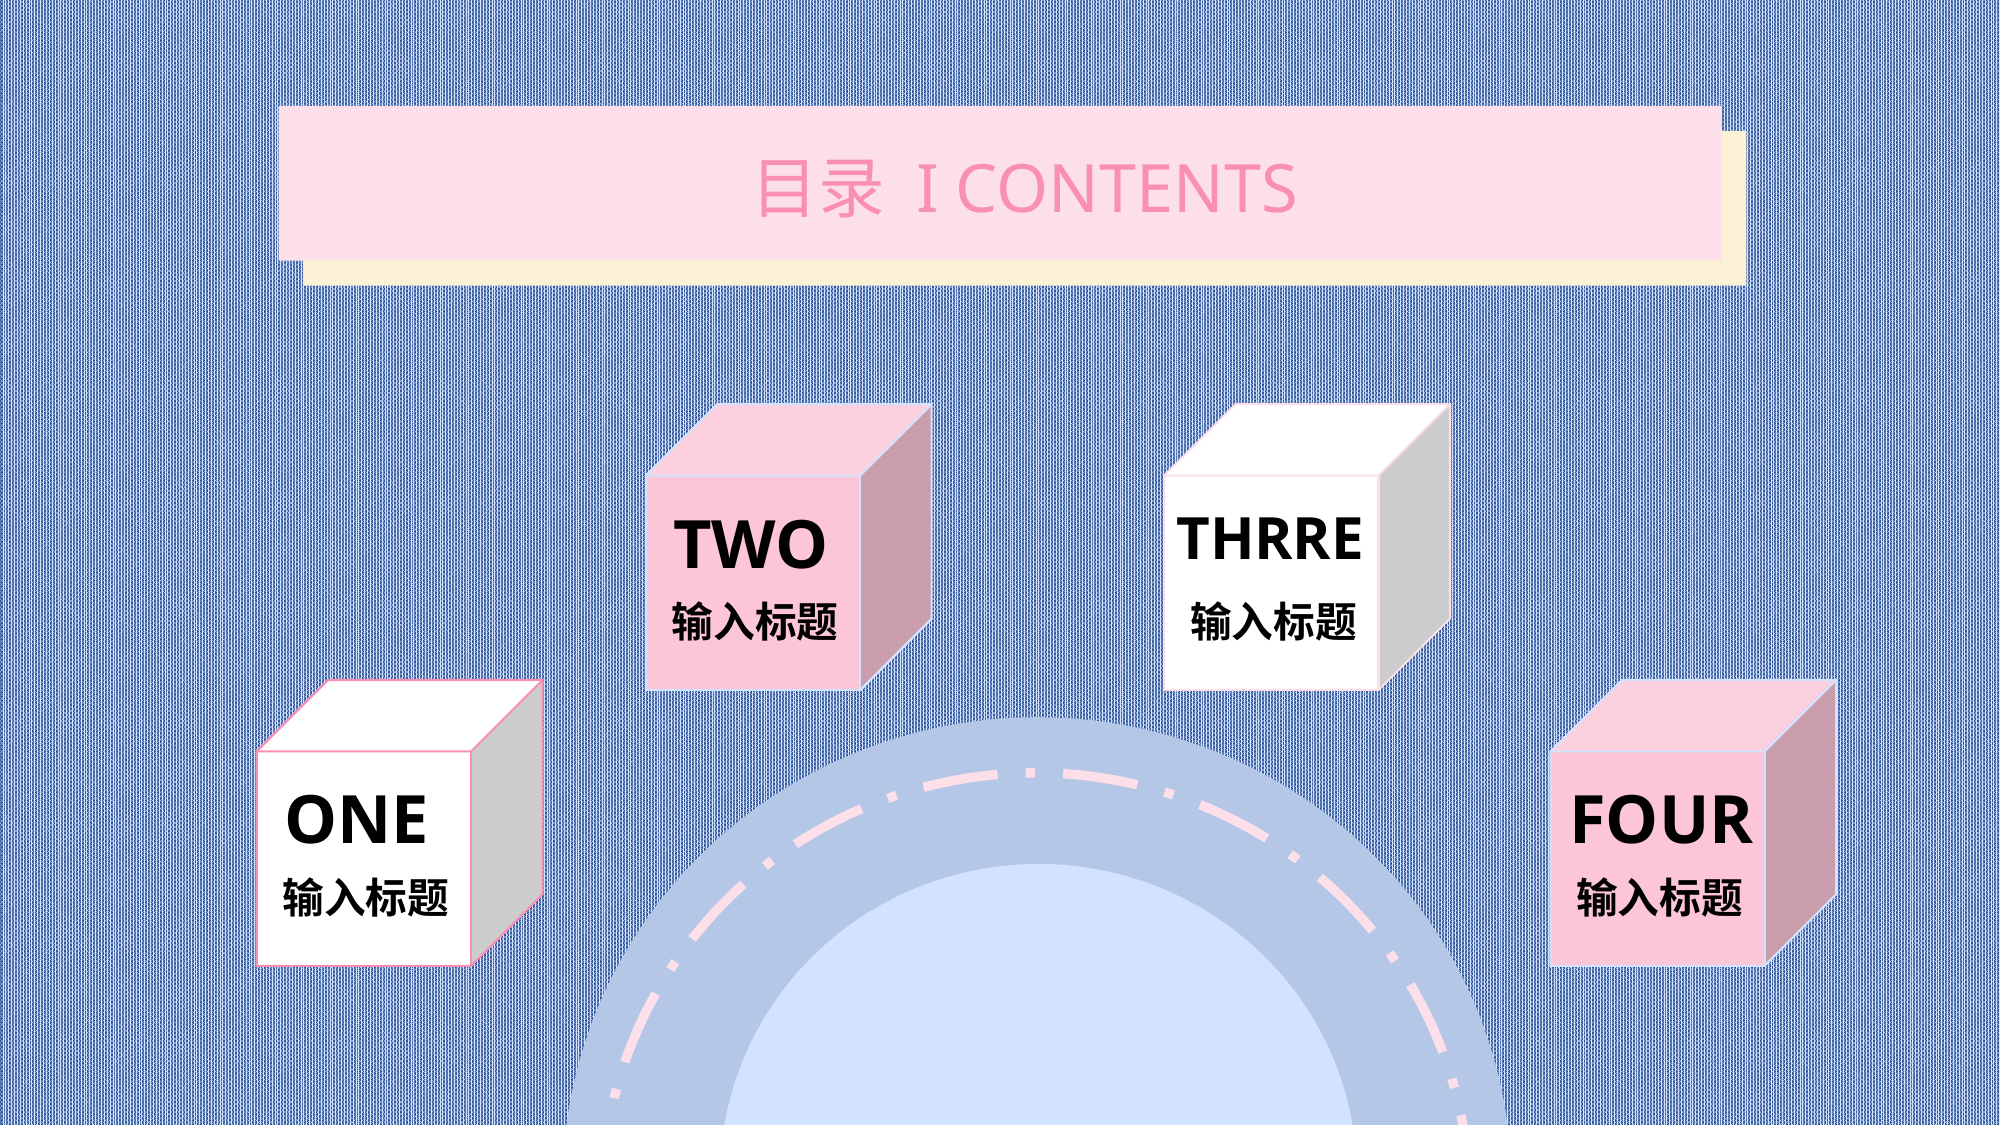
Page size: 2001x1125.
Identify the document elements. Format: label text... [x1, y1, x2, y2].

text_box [1550, 679, 1837, 966]
text_box [277, 105, 1722, 262]
text_box [607, 771, 1464, 1125]
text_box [256, 679, 543, 966]
text_box [723, 862, 1354, 1125]
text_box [1154, 404, 1450, 690]
text_box 目录 I CONTENTS [736, 138, 1314, 234]
text_box [565, 716, 1509, 1125]
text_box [645, 404, 932, 690]
text_box [302, 130, 1747, 287]
